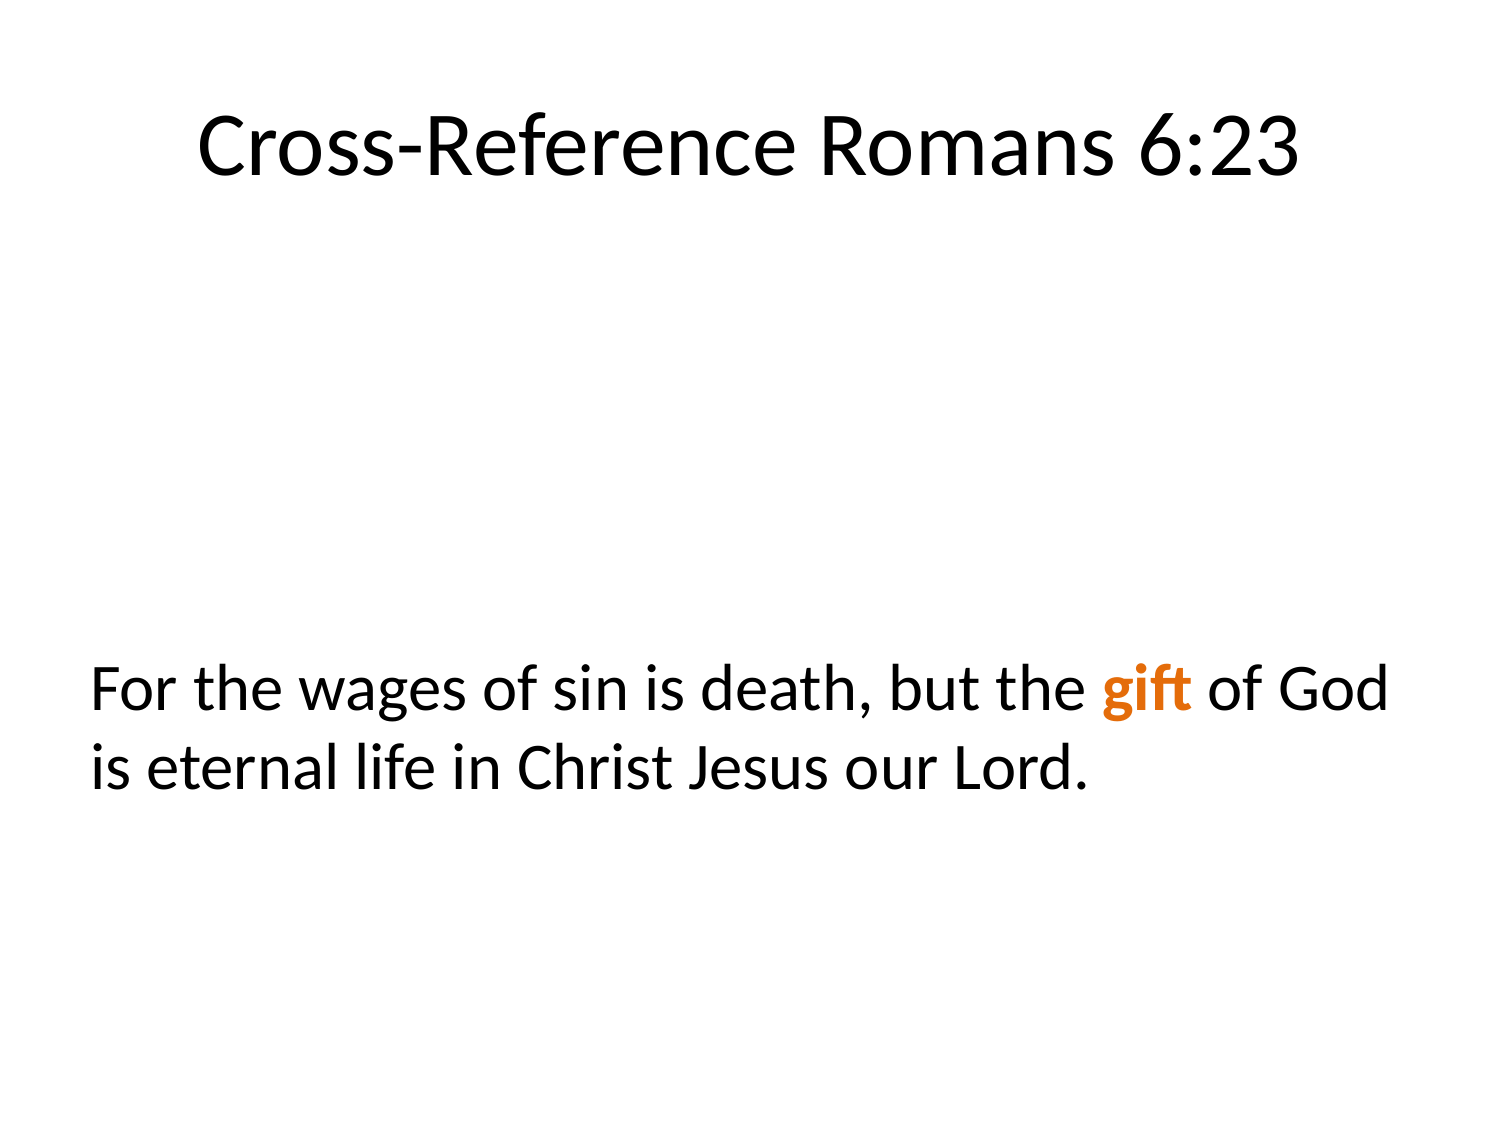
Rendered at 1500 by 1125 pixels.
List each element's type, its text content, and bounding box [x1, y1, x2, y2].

title Cross-Reference Romans 6:23 [75, 45, 1425, 233]
list For the wages of sin is death, but the gift of God is eternal life in Christ Jesus our Lord. [75, 262, 1425, 1005]
